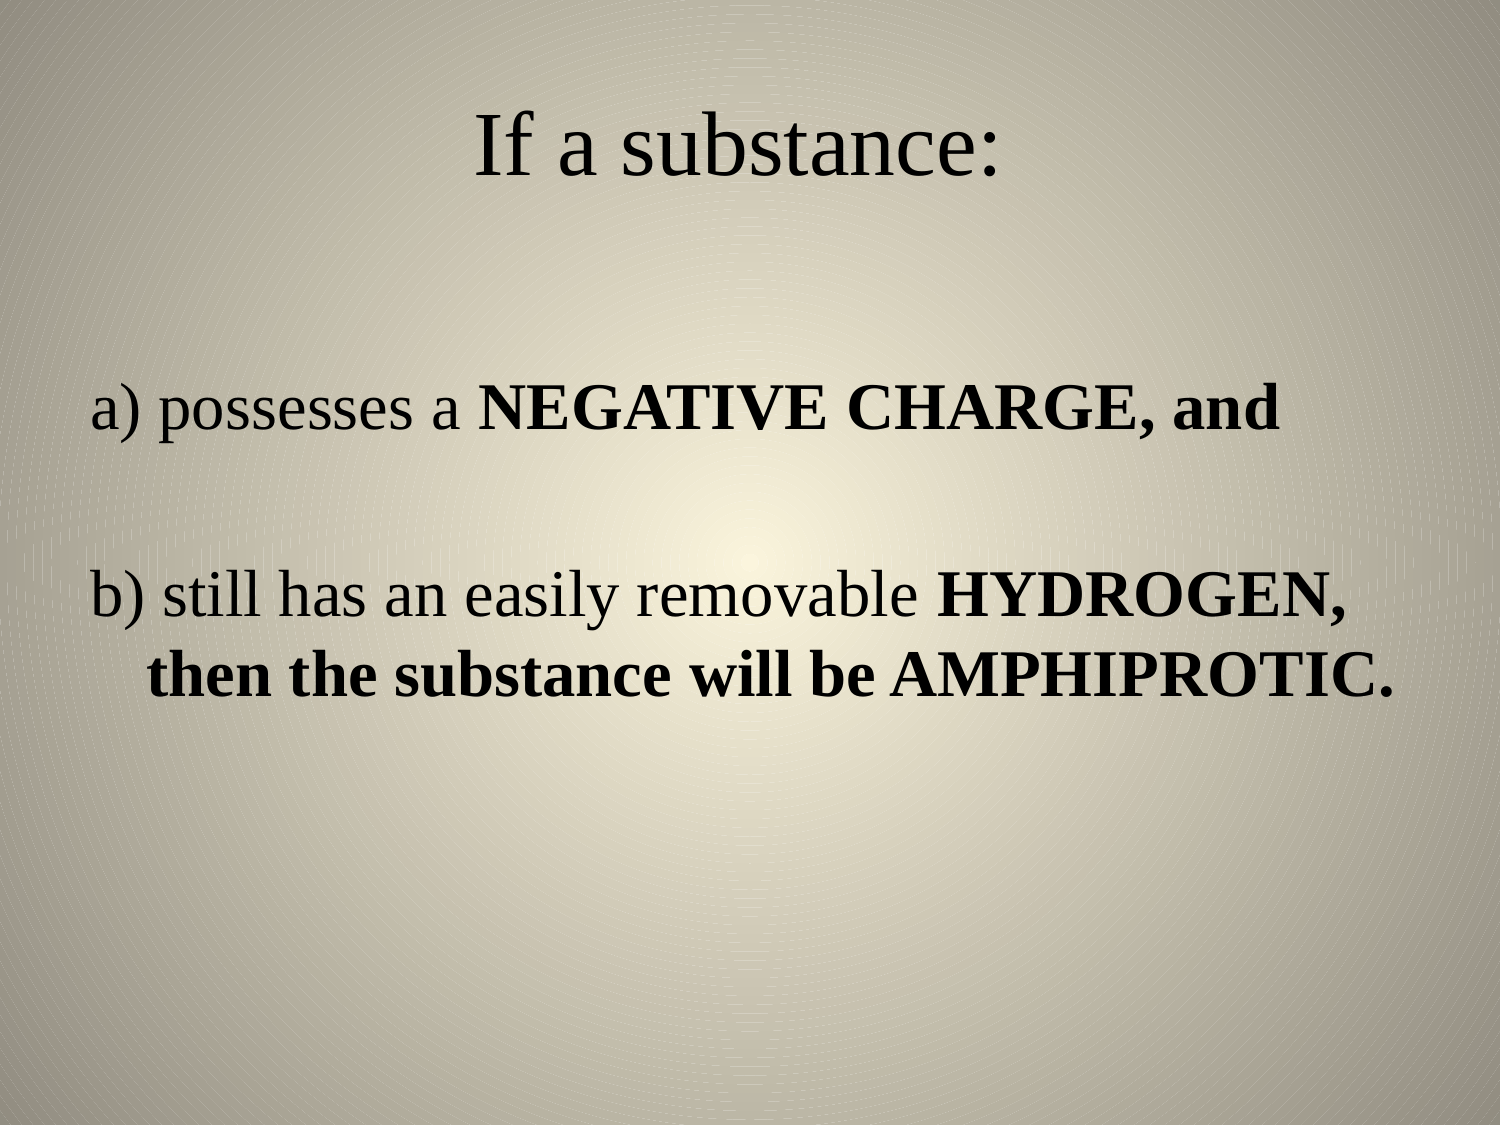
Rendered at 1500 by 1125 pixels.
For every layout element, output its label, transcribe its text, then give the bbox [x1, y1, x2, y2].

title If a substance: [75, 45, 1425, 233]
list a) possesses a NEGATIVE CHARGE, and b) still has an easily removable HYDROGEN, then the substance will be AMPHIPROTIC. [75, 262, 1425, 1005]
